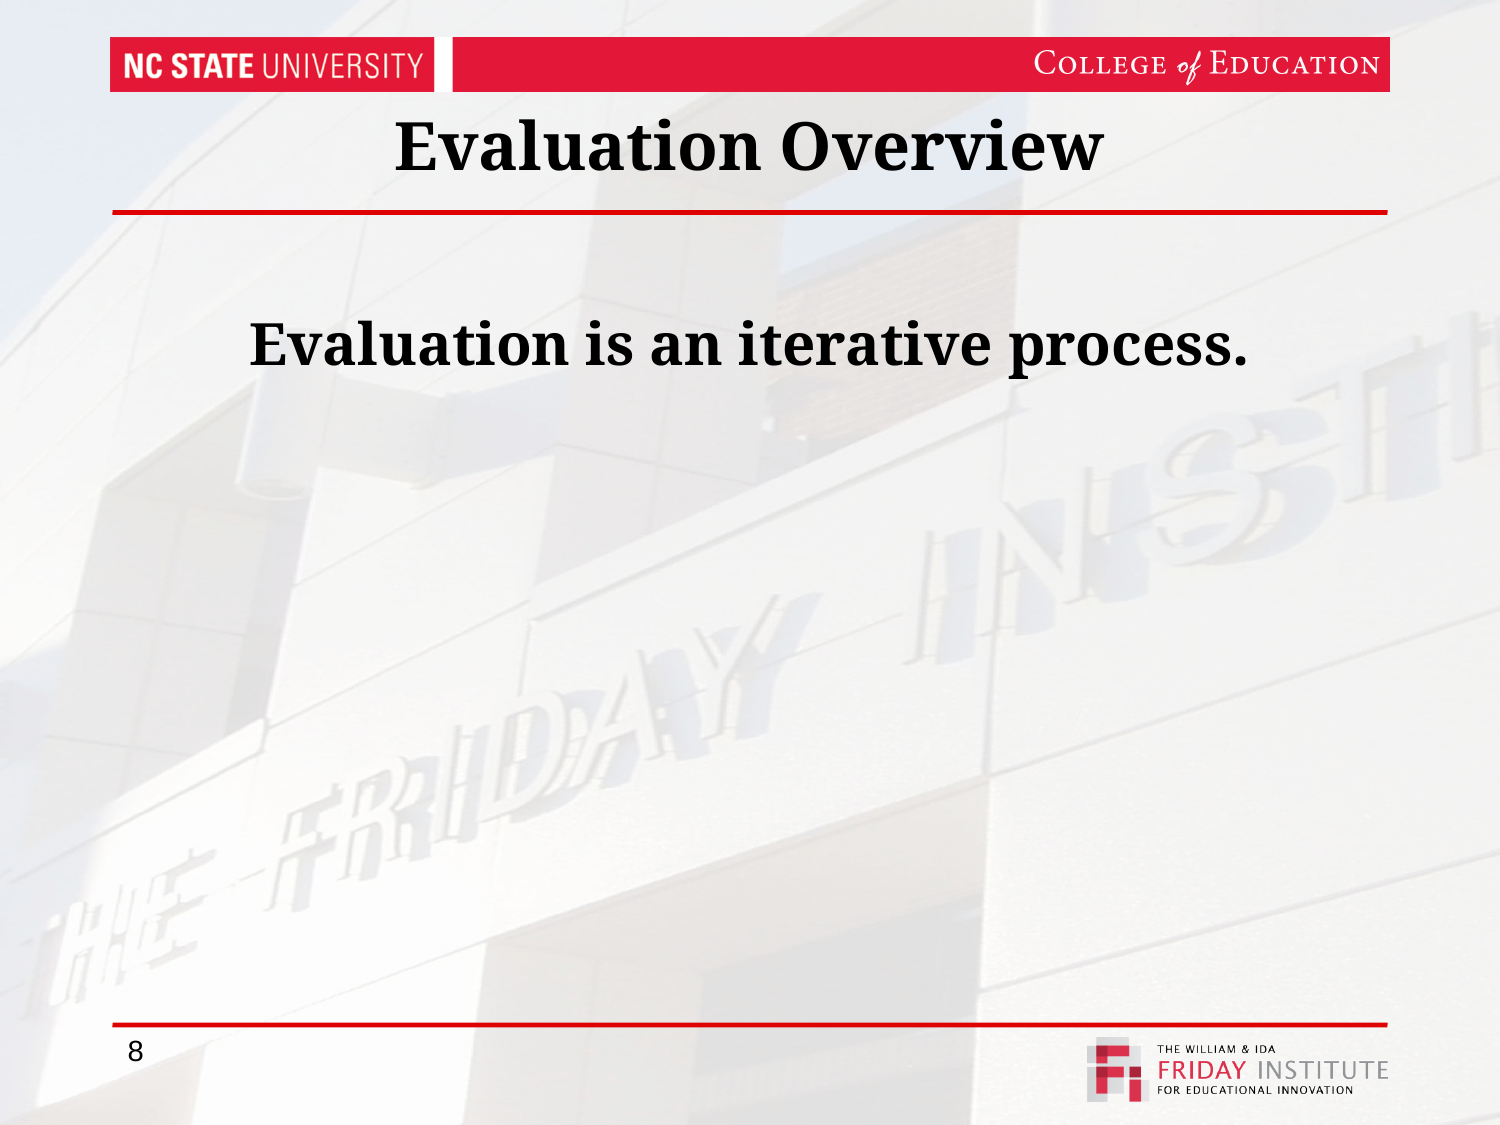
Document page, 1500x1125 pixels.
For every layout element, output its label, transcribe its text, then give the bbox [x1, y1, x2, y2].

title Evaluation Overview [112, 49, 1388, 238]
slide_number 8 [112, 1024, 326, 1101]
text_box Evaluation is an iterative process. [137, 299, 1363, 385]
picture [110, 37, 1390, 92]
picture [1087, 1037, 1388, 1102]
